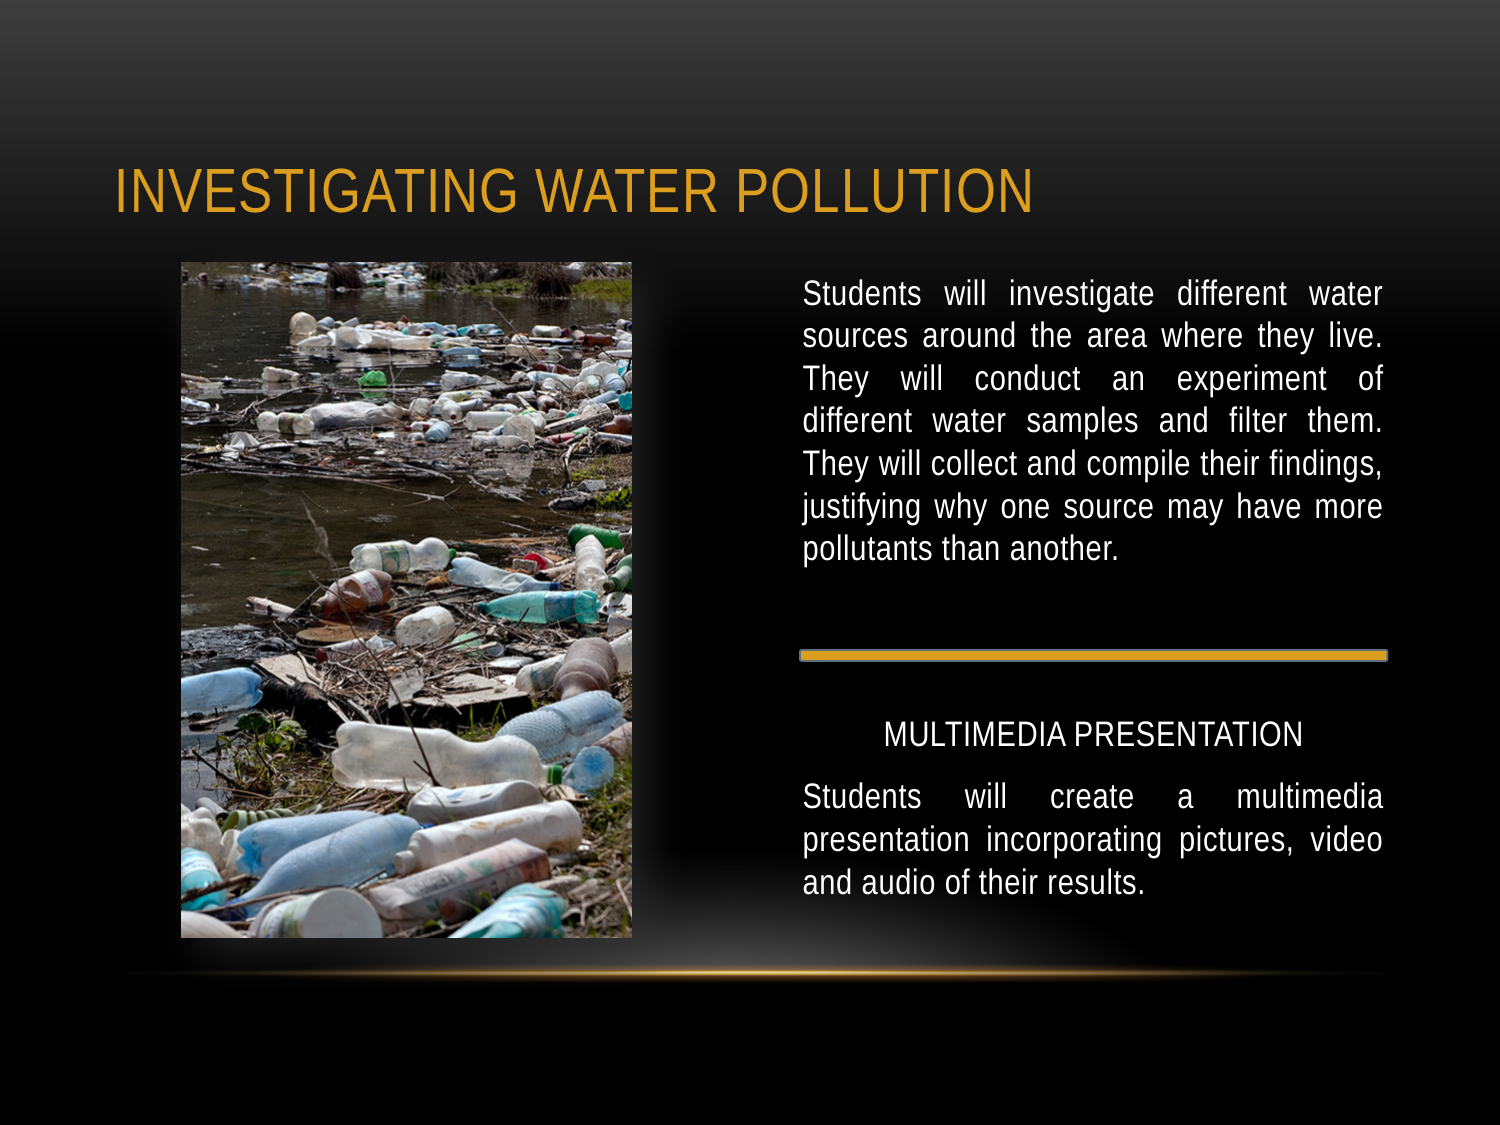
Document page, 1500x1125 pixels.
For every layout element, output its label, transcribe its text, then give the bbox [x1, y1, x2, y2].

picture [0, 0, 1500, 1125]
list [180, 262, 632, 938]
title Investigating water pollution [99, 45, 1400, 233]
text_box [799, 649, 1389, 662]
list Students will investigate different water sources around the area where they live. They will conduct an experiment of different water samples and filter them. They will collect and compile their findings, justifying why one source may have more pollutants than another. MULTIMEDIA PRESENTATION Students will create a multimedia presentation incorporating pictures, video and audio of their results. [787, 262, 1400, 938]
